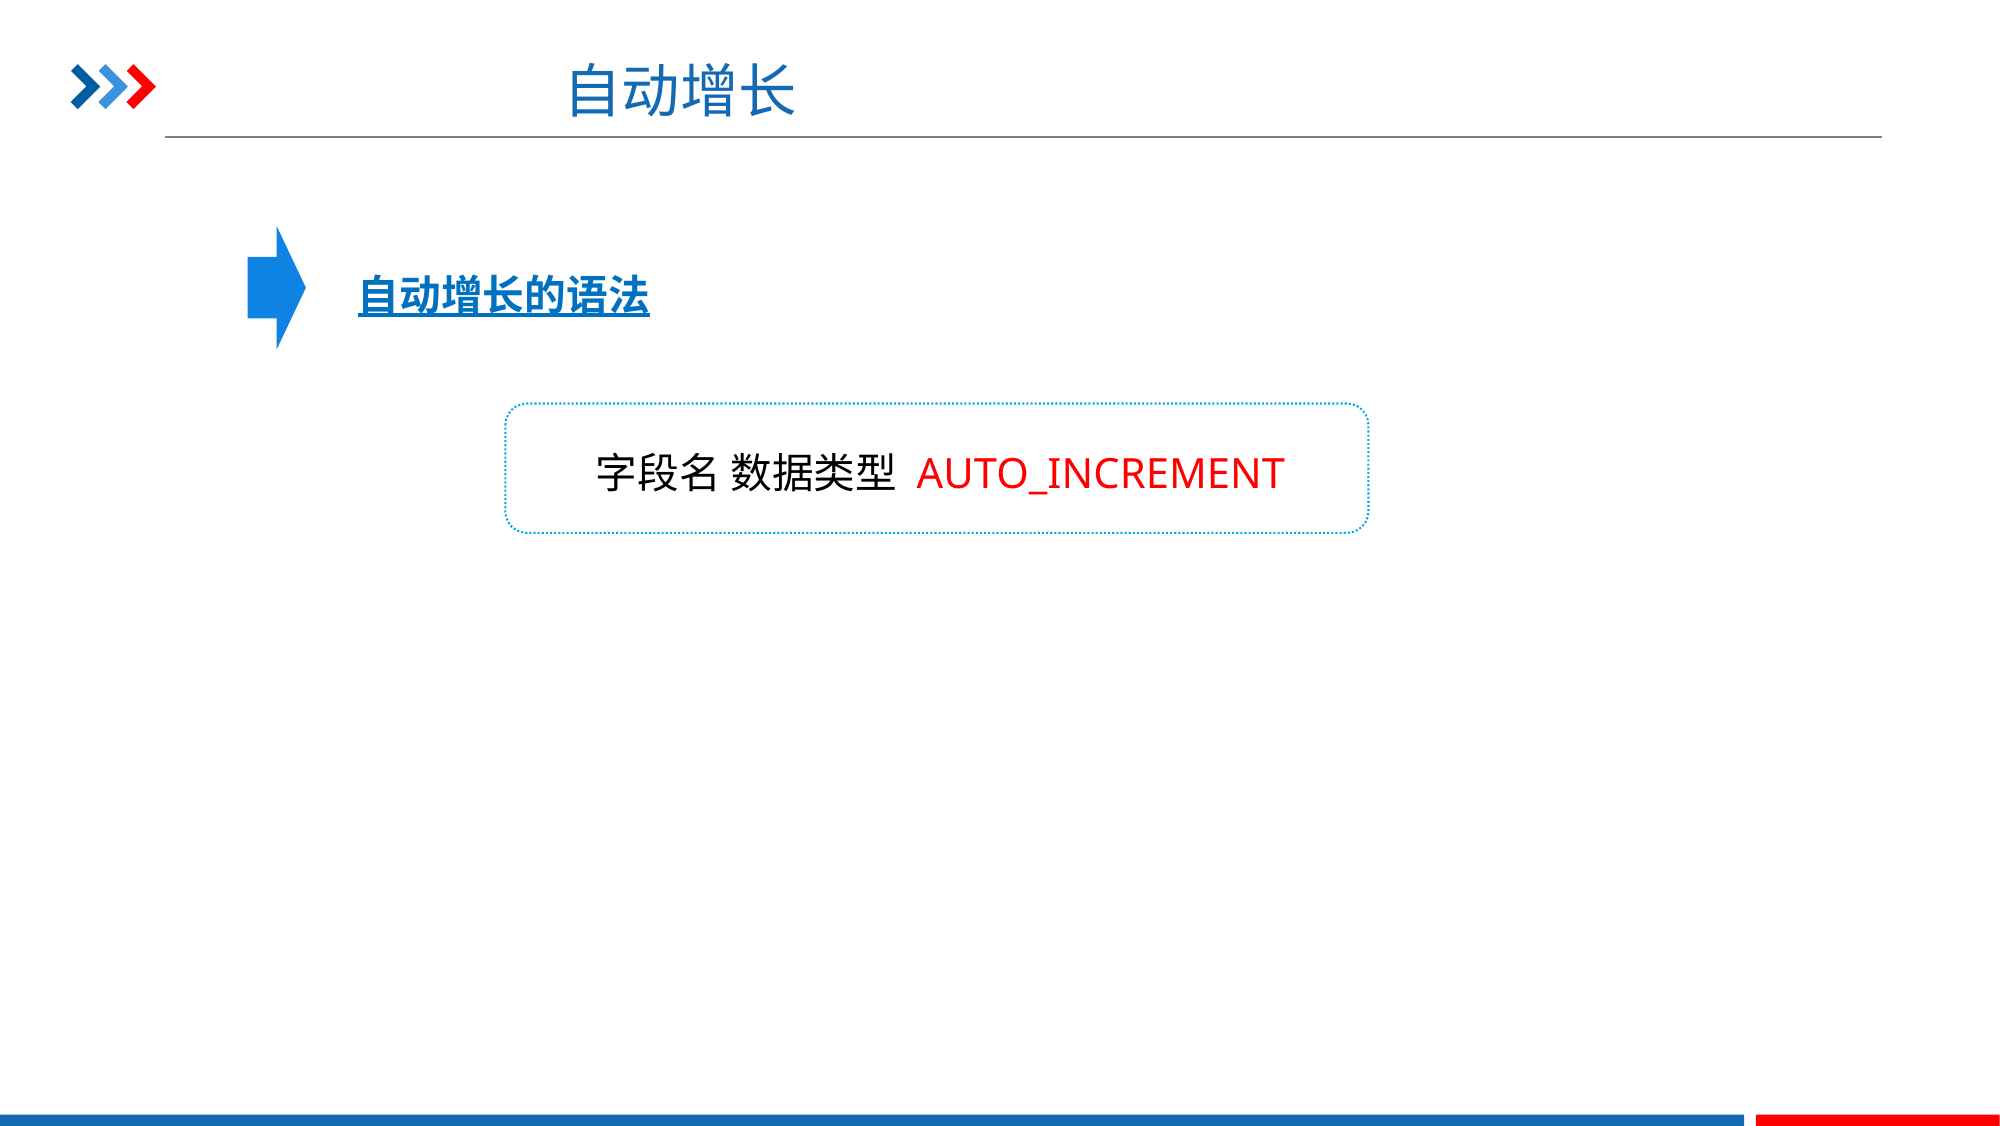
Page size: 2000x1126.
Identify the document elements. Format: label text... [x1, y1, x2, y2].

text_box [505, 403, 1369, 533]
text_box 自动增长的语法 [342, 261, 665, 326]
text_box 字段名 数据类型 AUTO_INCREMENT [579, 439, 1302, 505]
text_box [247, 226, 306, 350]
title 自动增长 [521, 25, 1296, 153]
